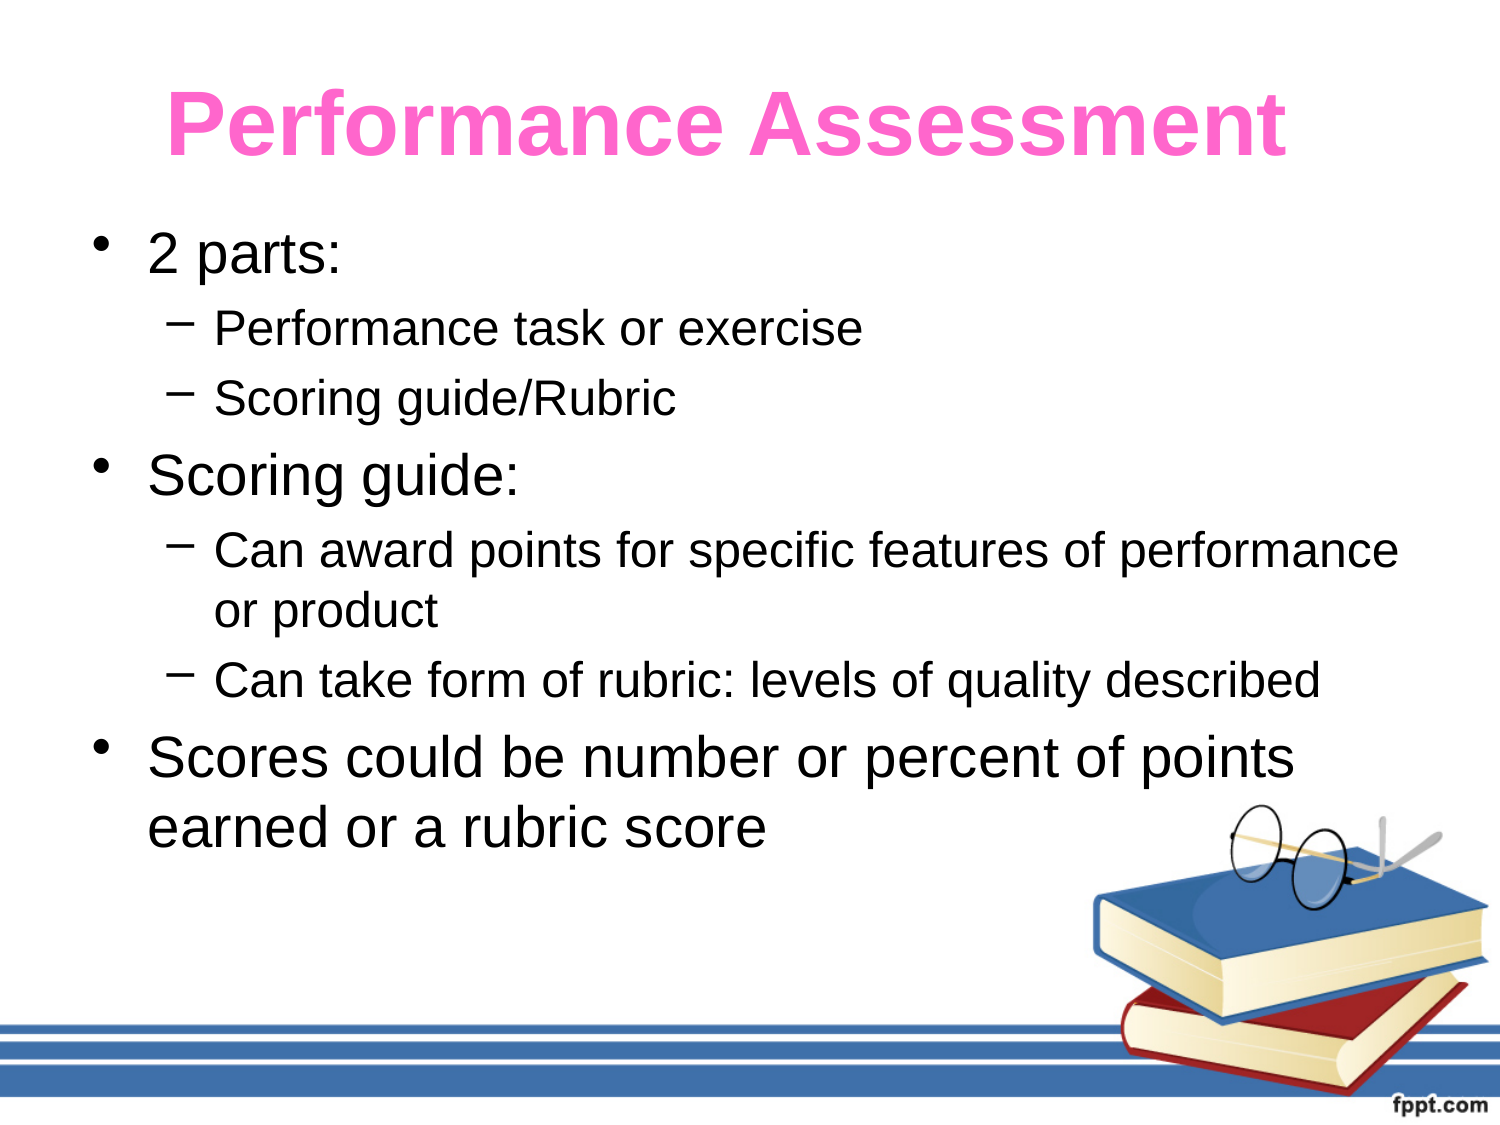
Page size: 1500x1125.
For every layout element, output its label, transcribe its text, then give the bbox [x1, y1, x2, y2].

picture [0, 0, 1500, 1125]
title Performance Assessment [64, 30, 1415, 206]
list 2 parts: Performance task or exercise Scoring guide/Rubric Scoring guide: Can award points for specific features of performance or product Can take form of rubric: levels of quality described Scores could be number or percent of points earned or a rubric score [76, 208, 1427, 975]
